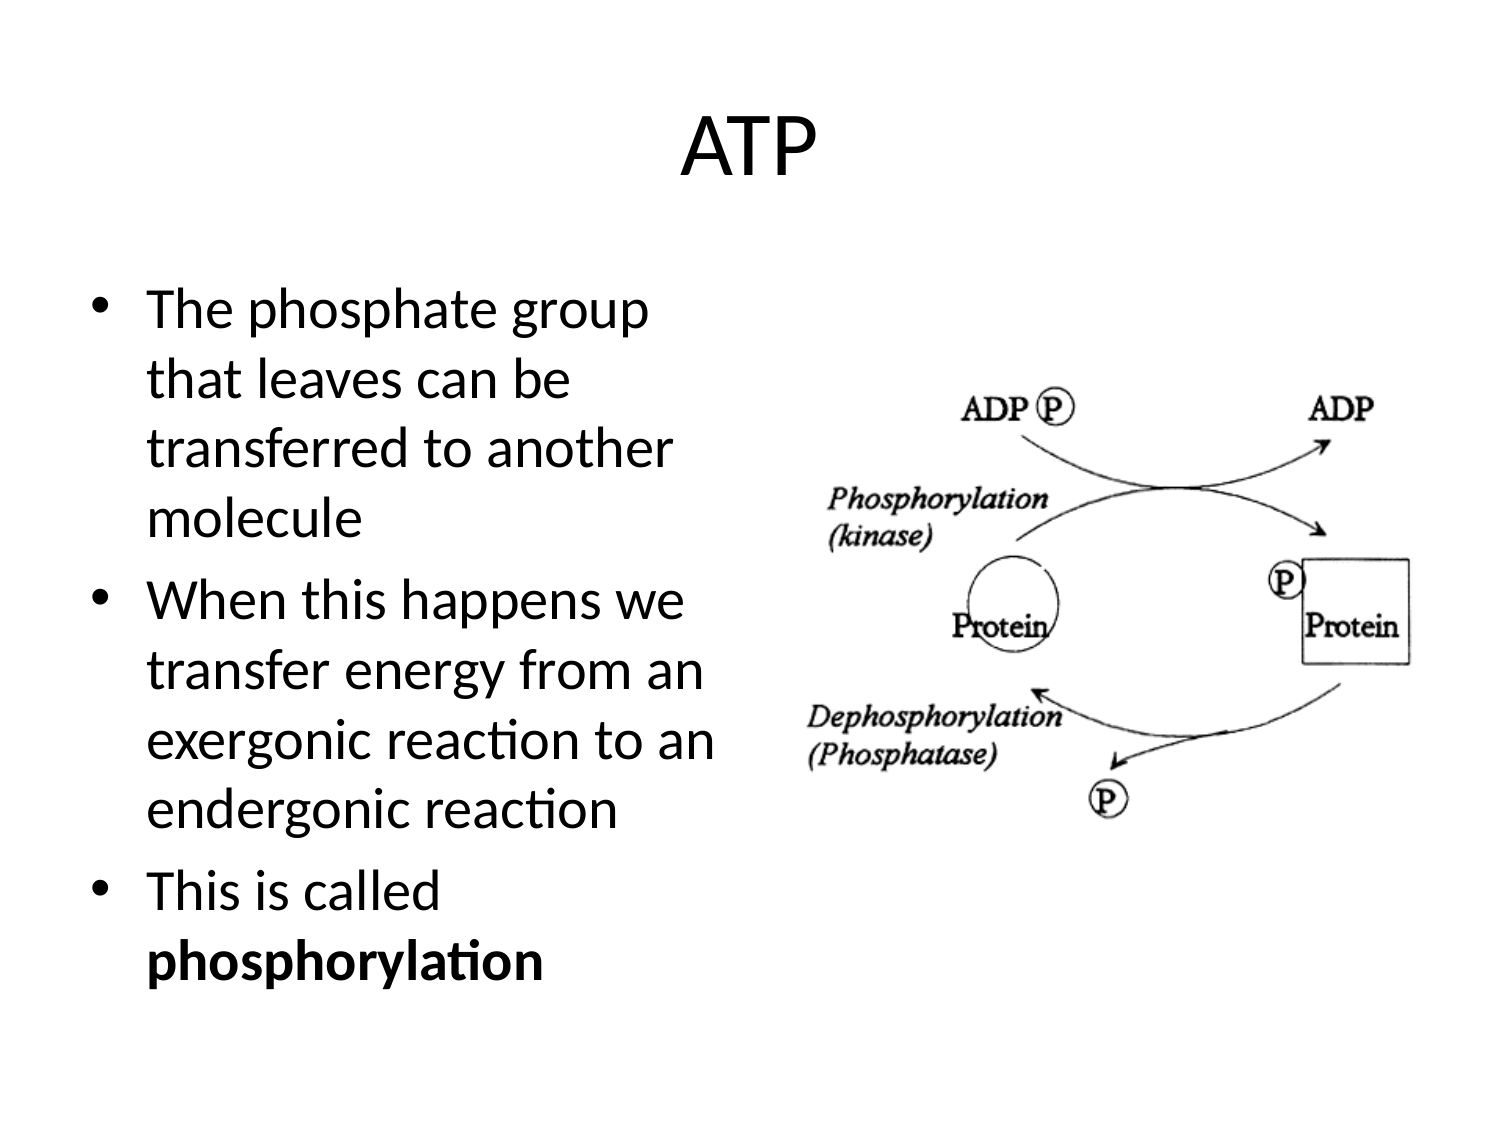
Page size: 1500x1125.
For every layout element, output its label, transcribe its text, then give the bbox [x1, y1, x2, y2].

title ATP [75, 45, 1425, 233]
picture [774, 374, 1446, 829]
list The phosphate group that leaves can be transferred to another molecule When this happens we transfer energy from an exergonic reaction to an endergonic reaction This is called phosphorylation [75, 262, 738, 1005]
